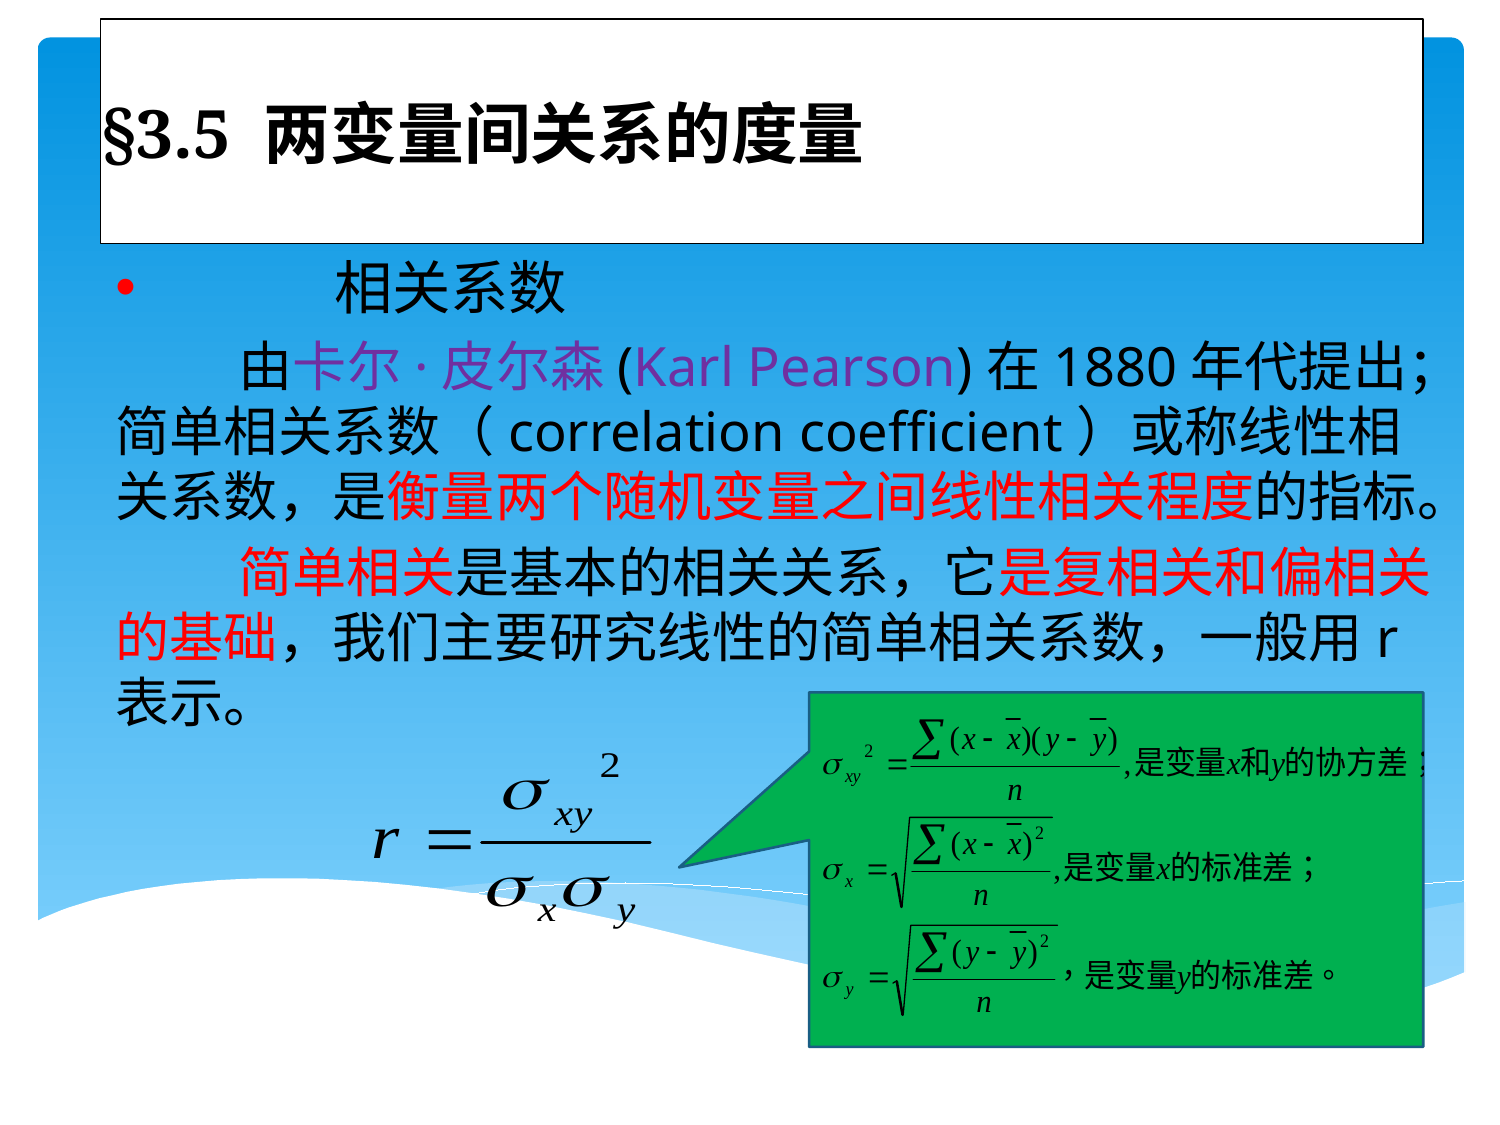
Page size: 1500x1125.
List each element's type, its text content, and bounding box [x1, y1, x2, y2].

title §3.5 两变量间关系的度量 [100, 19, 1424, 243]
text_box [818, 711, 1424, 1024]
text_box [677, 691, 1425, 1049]
text_box 相关系数 由卡尔·皮尔森(Karl Pearson)在1880年代提出；简单相关系数（correlation coefficient）或称线性相关系数，是衡量两个随机变量之间线性相关程度的指标。 简单相关是基本的相关关系，它是复相关和偏相关的基础，我们主要研究线性的简单相关系数，一般用r表示。 [100, 243, 1459, 1000]
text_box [359, 739, 668, 941]
